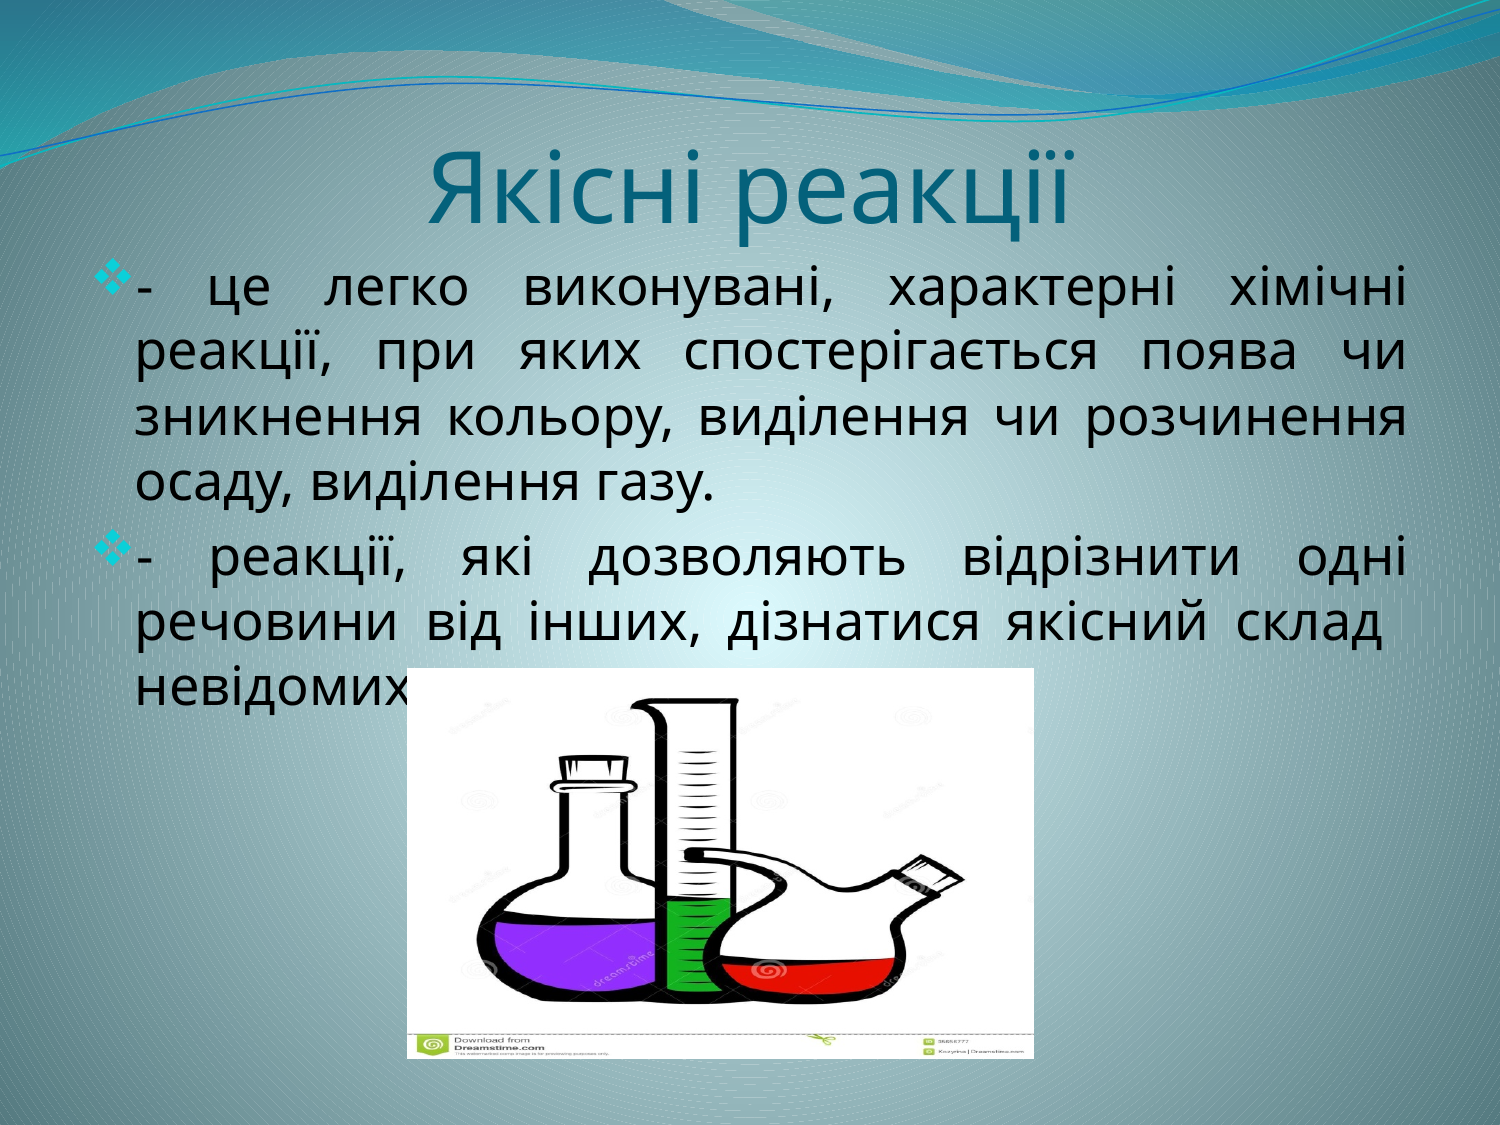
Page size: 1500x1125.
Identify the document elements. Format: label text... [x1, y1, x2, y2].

list - це легко виконувані, характерні хімічні реакції, при яких спостерігається поява чи зникнення кольору, виділення чи розчинення осаду, виділення газу. - реакції, які дозволяють відрізнити одні речовини від інших, дізнатися якісний склад невідомих речовин. [75, 243, 1425, 1038]
title Якісні реакції [75, 115, 1425, 243]
picture [407, 668, 1034, 1059]
